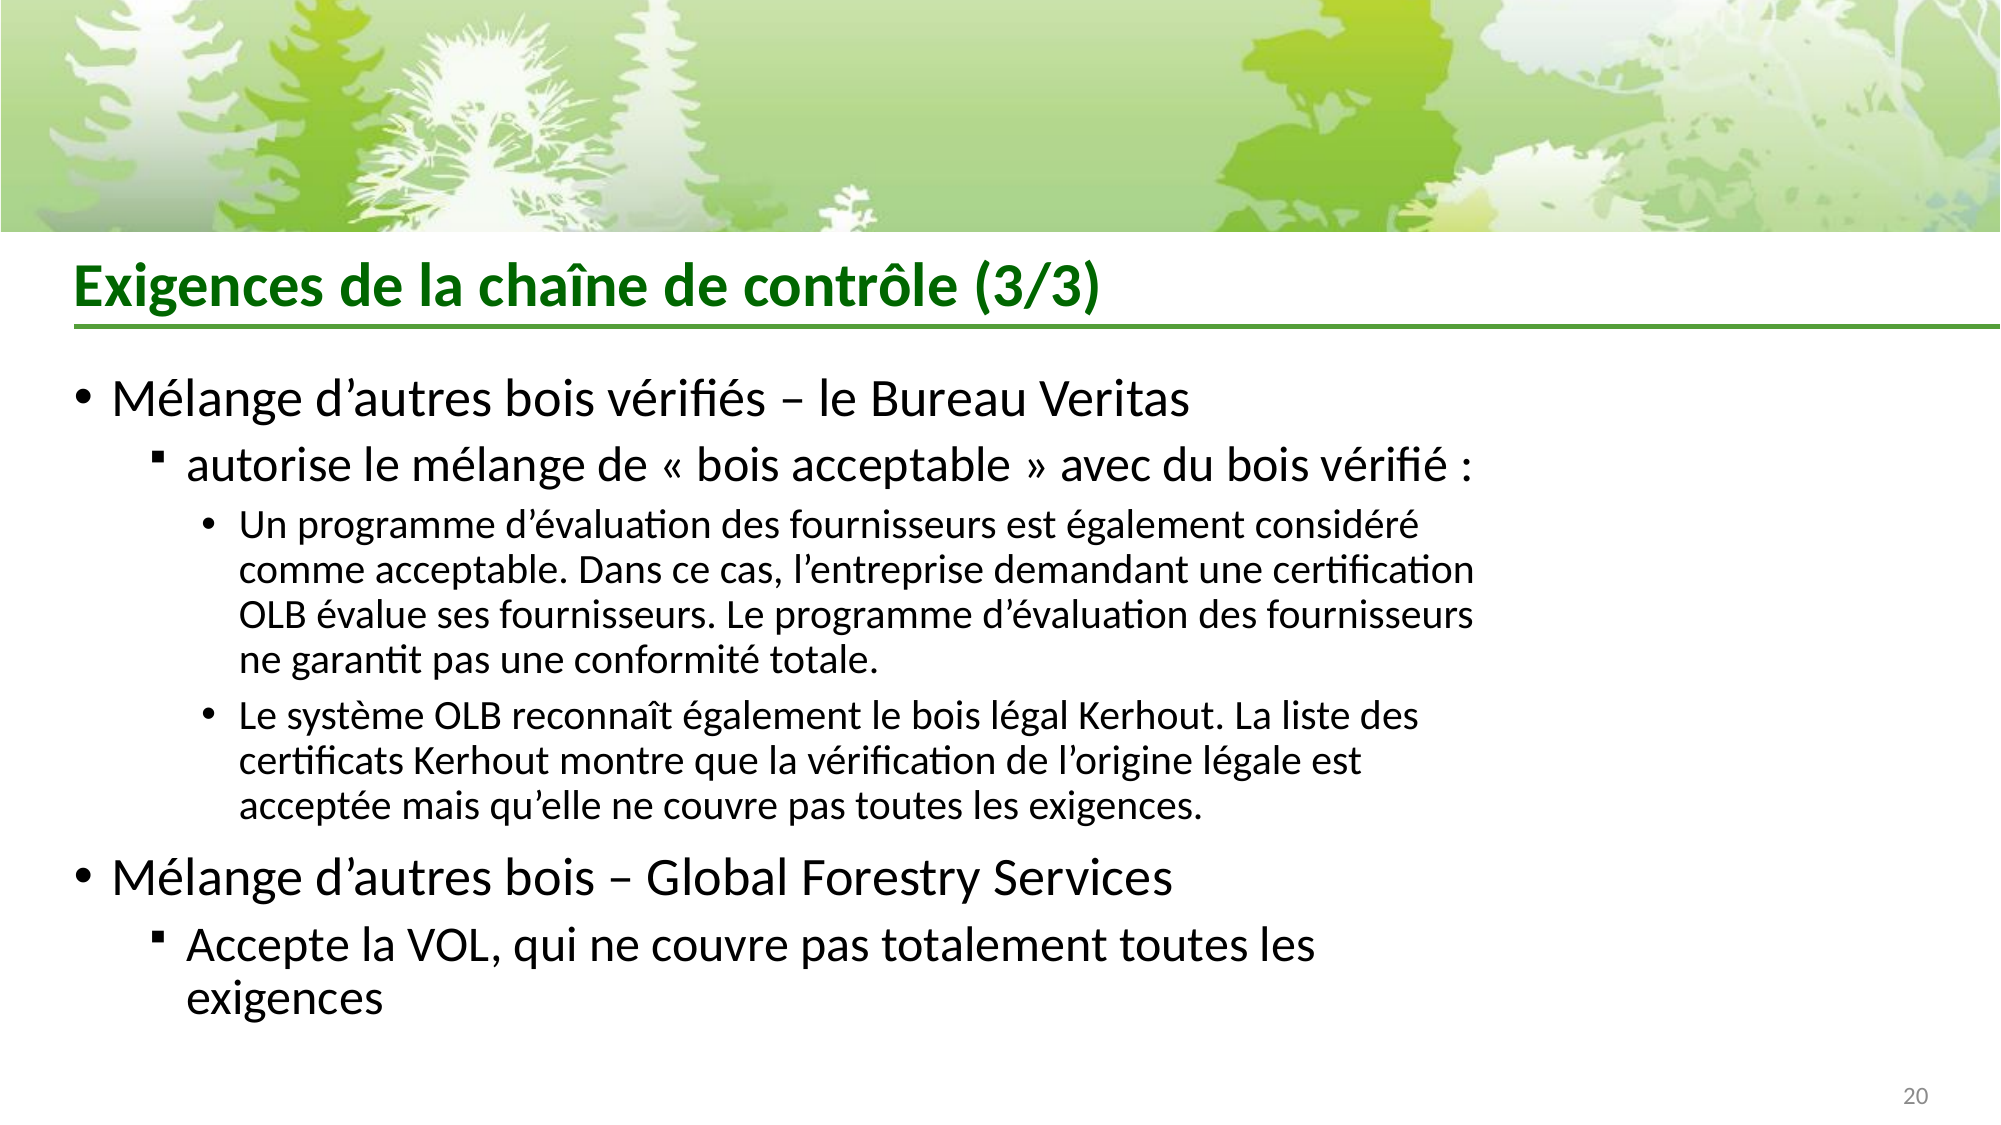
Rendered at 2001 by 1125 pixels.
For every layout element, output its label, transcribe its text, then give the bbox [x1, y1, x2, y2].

title Exigences de la chaîne de contrôle (3/3) [58, 192, 1409, 362]
picture [0, 0, 2000, 232]
list Mélange d’autres bois vérifiés – le Bureau Veritas autorise le mélange de « bois acceptable » avec du bois vérifié : Un programme d’évaluation des fournisseurs est également considéré comme acceptable. Dans ce cas, l’entreprise demandant une certification OLB évalue ses fournisseurs. Le programme d’évaluation des fournisseurs ne garantit pas une conformité totale. Le système OLB reconnaît également le bois légal Kerhout. La liste des certificats Kerhout montre que la vérification de l’origine légale est acceptée mais qu’elle ne couvre pas toutes les exigences. Mélange d’autres bois – Global Forestry Services Accepte la VOL, qui ne couvre pas totalement toutes les exigences [58, 362, 1494, 1125]
slide_number 20 [1493, 1065, 1944, 1125]
